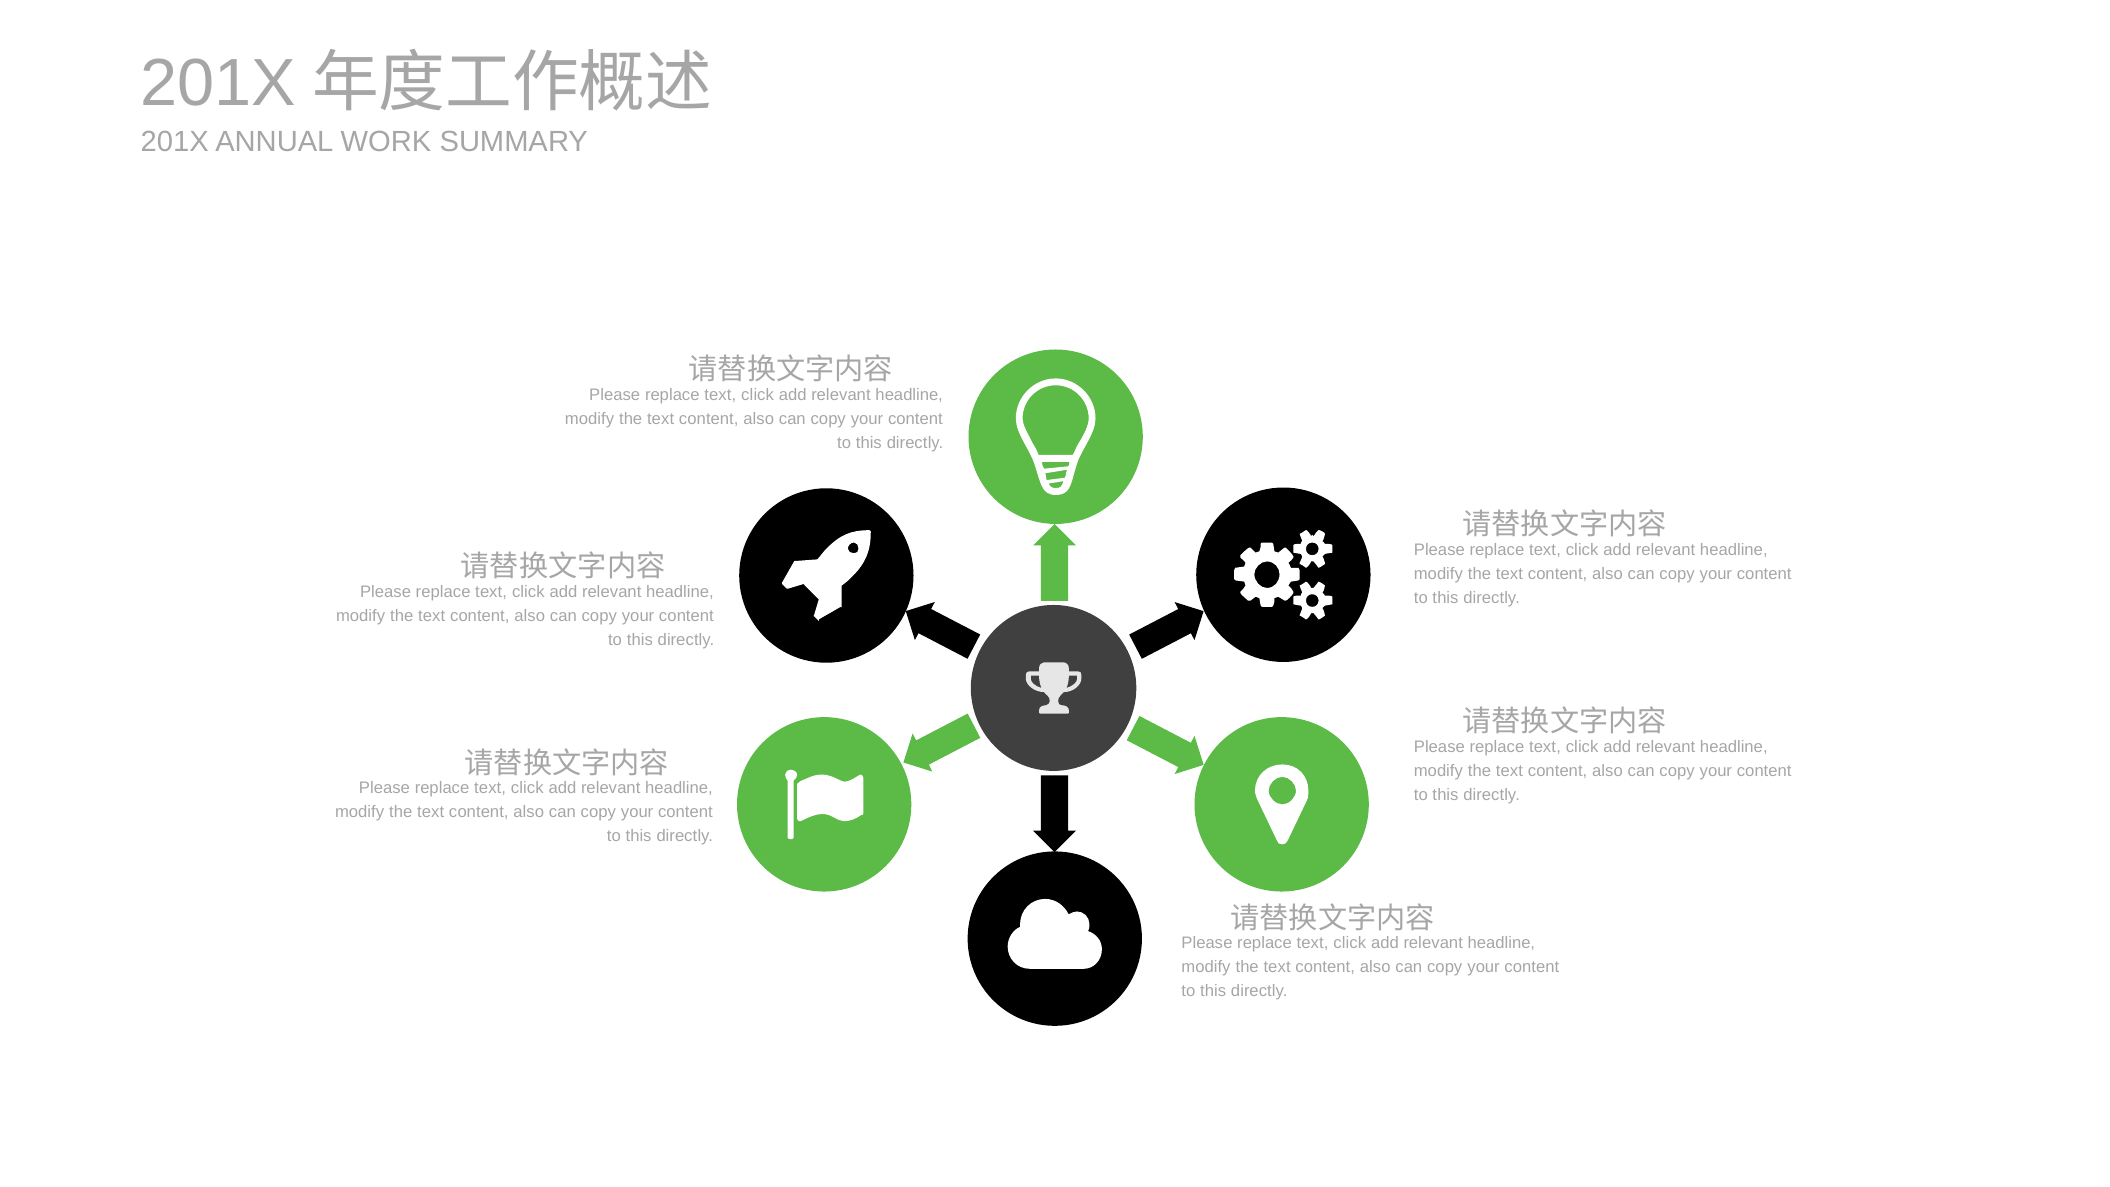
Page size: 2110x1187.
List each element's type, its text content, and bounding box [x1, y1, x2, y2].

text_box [1196, 487, 1371, 662]
text_box [1033, 775, 1077, 851]
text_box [968, 349, 1143, 524]
text_box [1137, 602, 1196, 659]
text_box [1194, 717, 1369, 891]
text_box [736, 717, 912, 892]
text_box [322, 737, 720, 846]
text_box 201X ANNUAL WORK SUMMARY [140, 122, 602, 158]
text_box [1137, 715, 1194, 775]
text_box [1181, 891, 1574, 999]
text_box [323, 540, 716, 650]
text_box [967, 851, 1142, 1026]
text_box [1413, 695, 1807, 803]
text_box [912, 713, 970, 772]
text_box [739, 488, 914, 663]
text_box [914, 602, 970, 659]
text_box [1033, 524, 1077, 601]
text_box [970, 604, 1137, 771]
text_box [1413, 498, 1807, 608]
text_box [552, 343, 944, 453]
text_box 201X年度工作概述 [140, 38, 789, 119]
